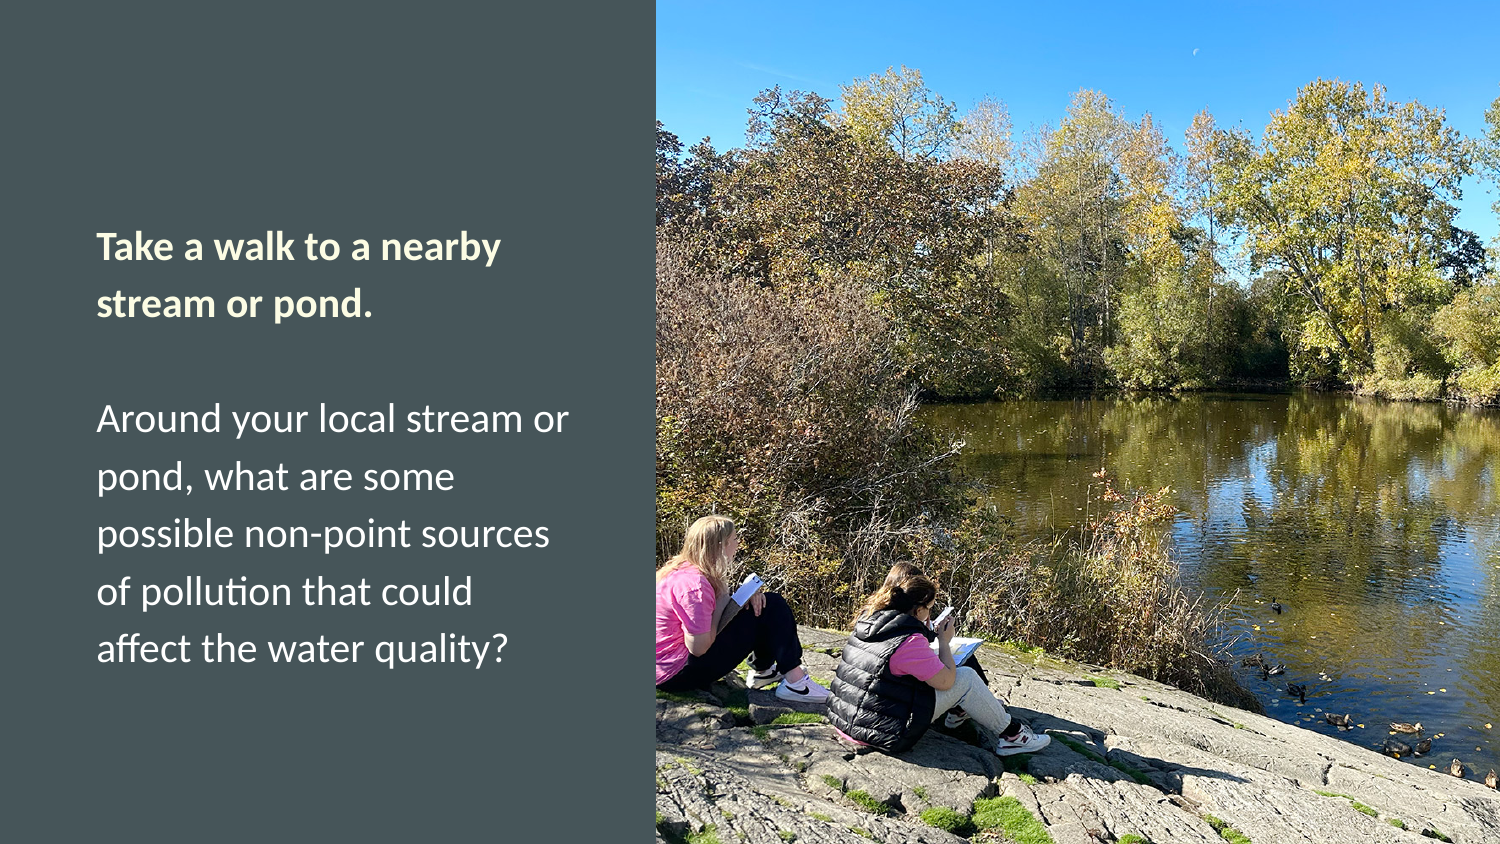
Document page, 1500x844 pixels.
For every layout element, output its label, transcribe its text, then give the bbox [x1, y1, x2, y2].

picture [655, 0, 1500, 844]
list Take a walk to a nearby stream or pond. Around your local stream or pond, what are some possible non-point sources of pollution that could affect the water quality? [56, 196, 588, 807]
